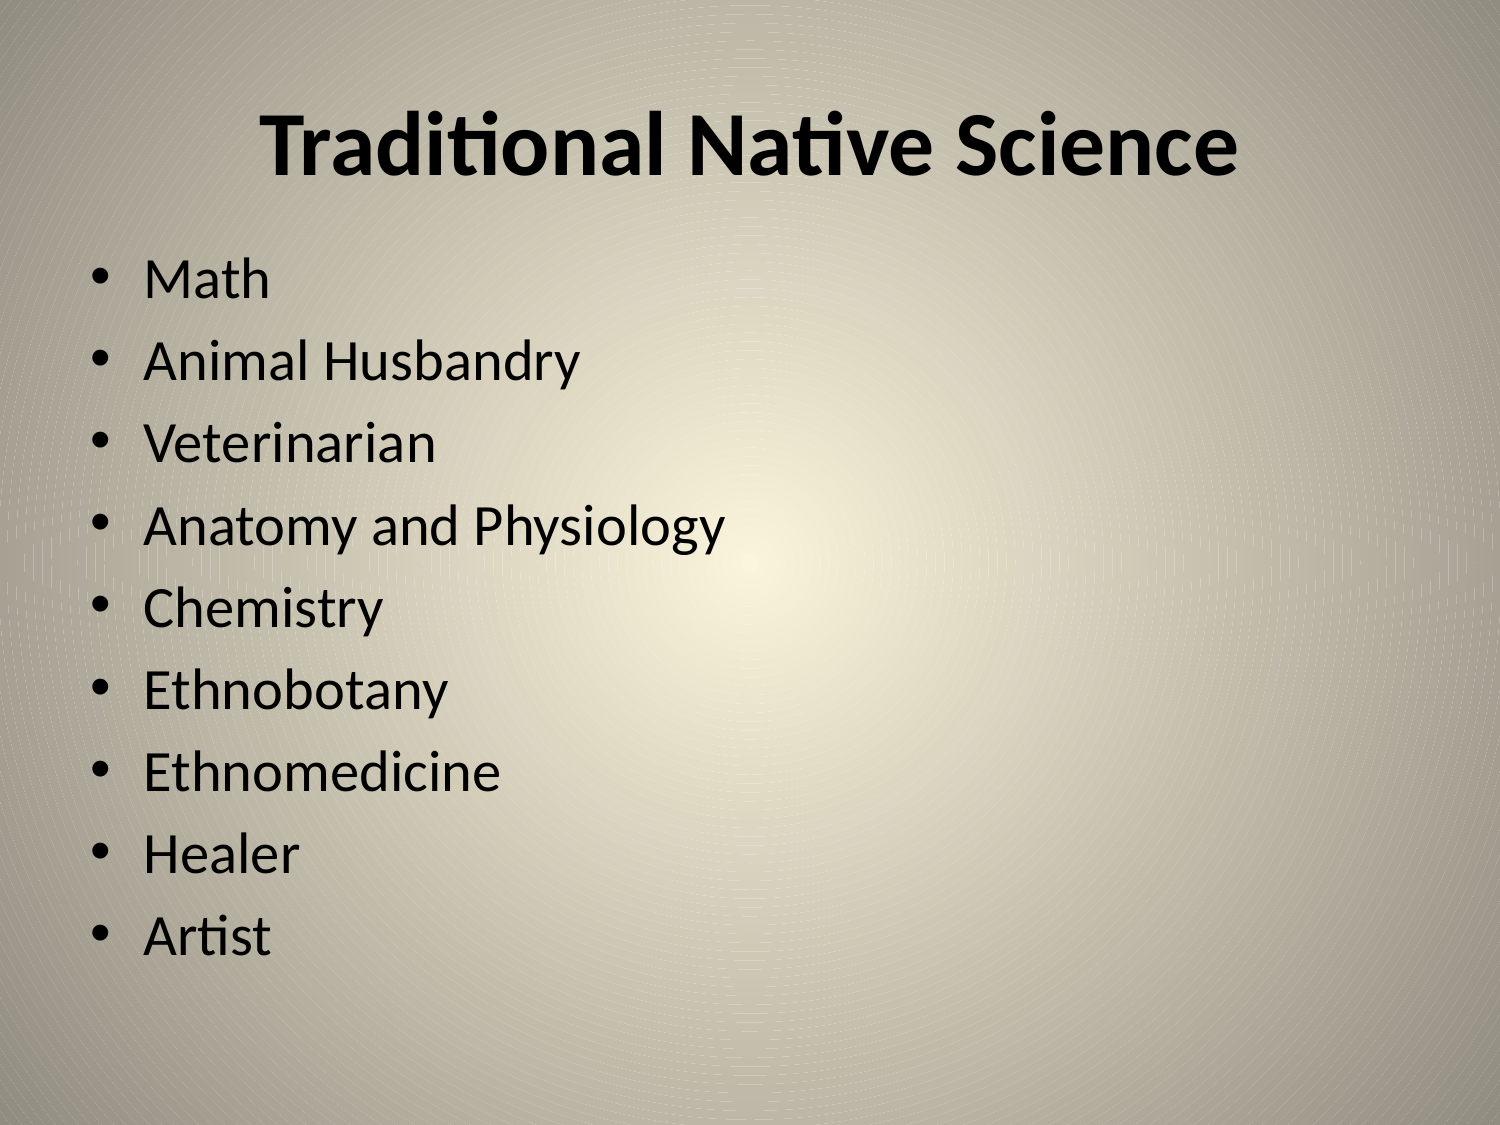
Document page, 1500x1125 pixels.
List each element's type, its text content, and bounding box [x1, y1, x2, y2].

title Traditional Native Science [75, 45, 1425, 232]
list Math Animal Husbandry Veterinarian Anatomy and Physiology Chemistry Ethnobotany Ethnomedicine Healer Artist [75, 232, 1425, 975]
